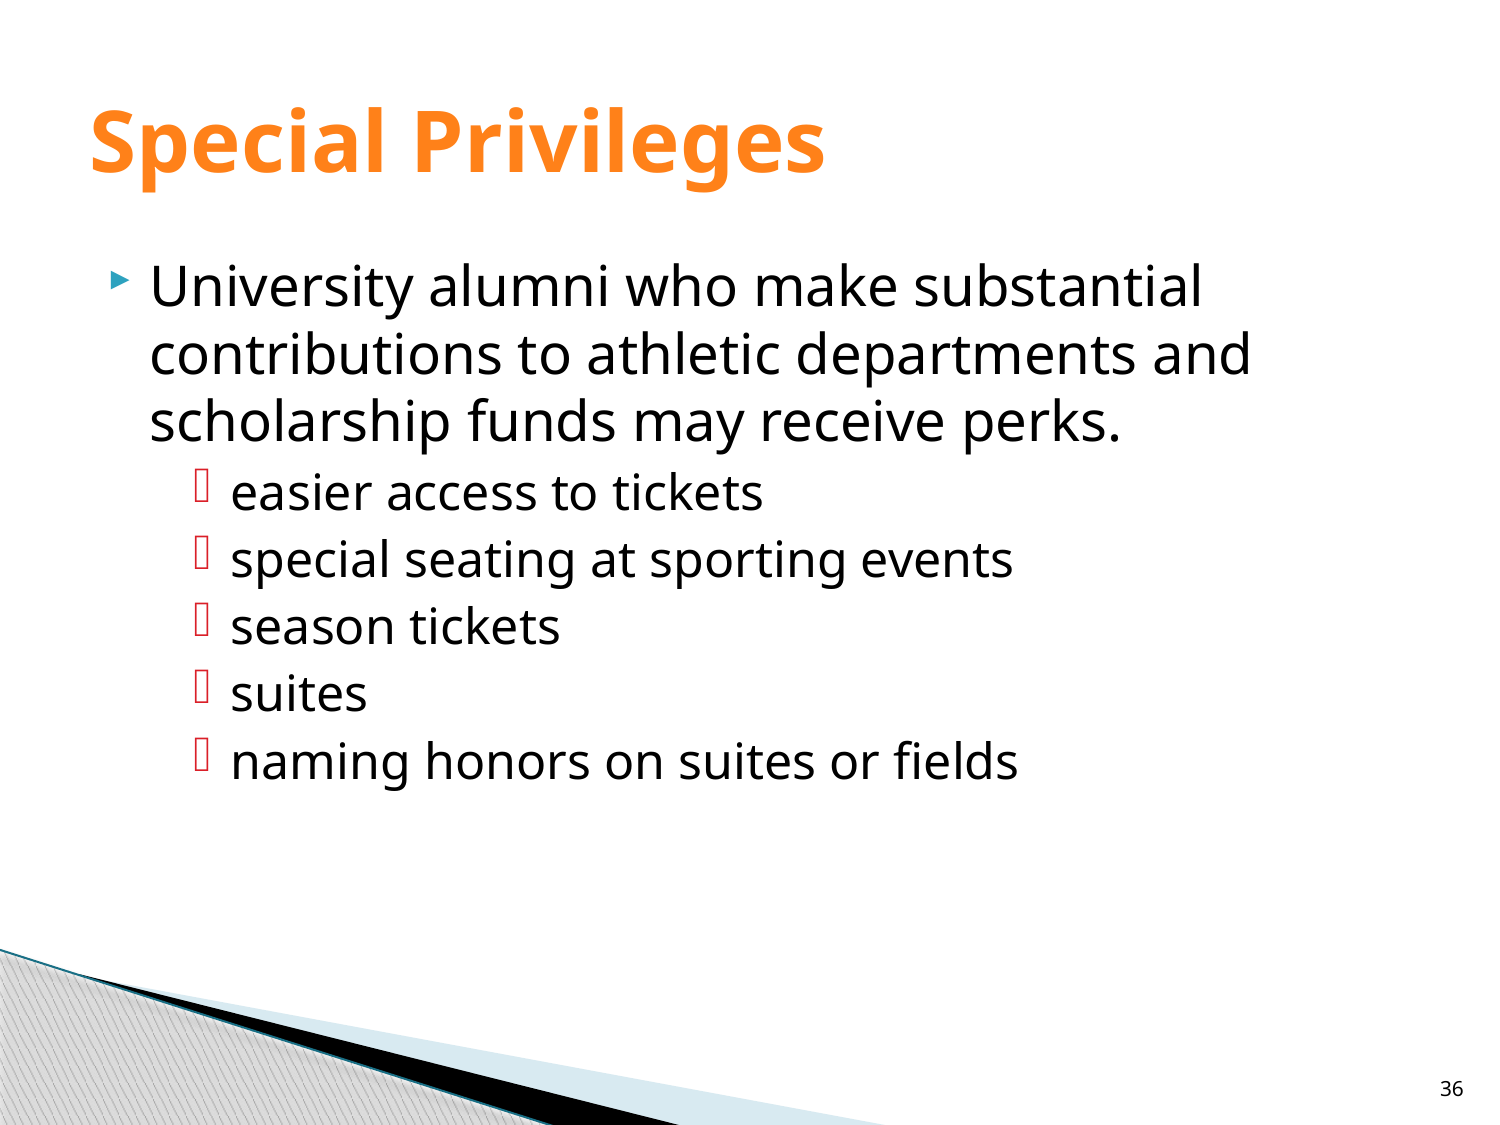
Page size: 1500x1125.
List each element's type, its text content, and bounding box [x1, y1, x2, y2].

title Special Privileges [75, 45, 1425, 233]
list University alumni who make substantial contributions to athletic departments and scholarship funds may receive perks. easier access to tickets special seating at sporting events season tickets suites naming honors on suites or fields [75, 243, 1425, 986]
slide_number 36 [1418, 1051, 1479, 1112]
